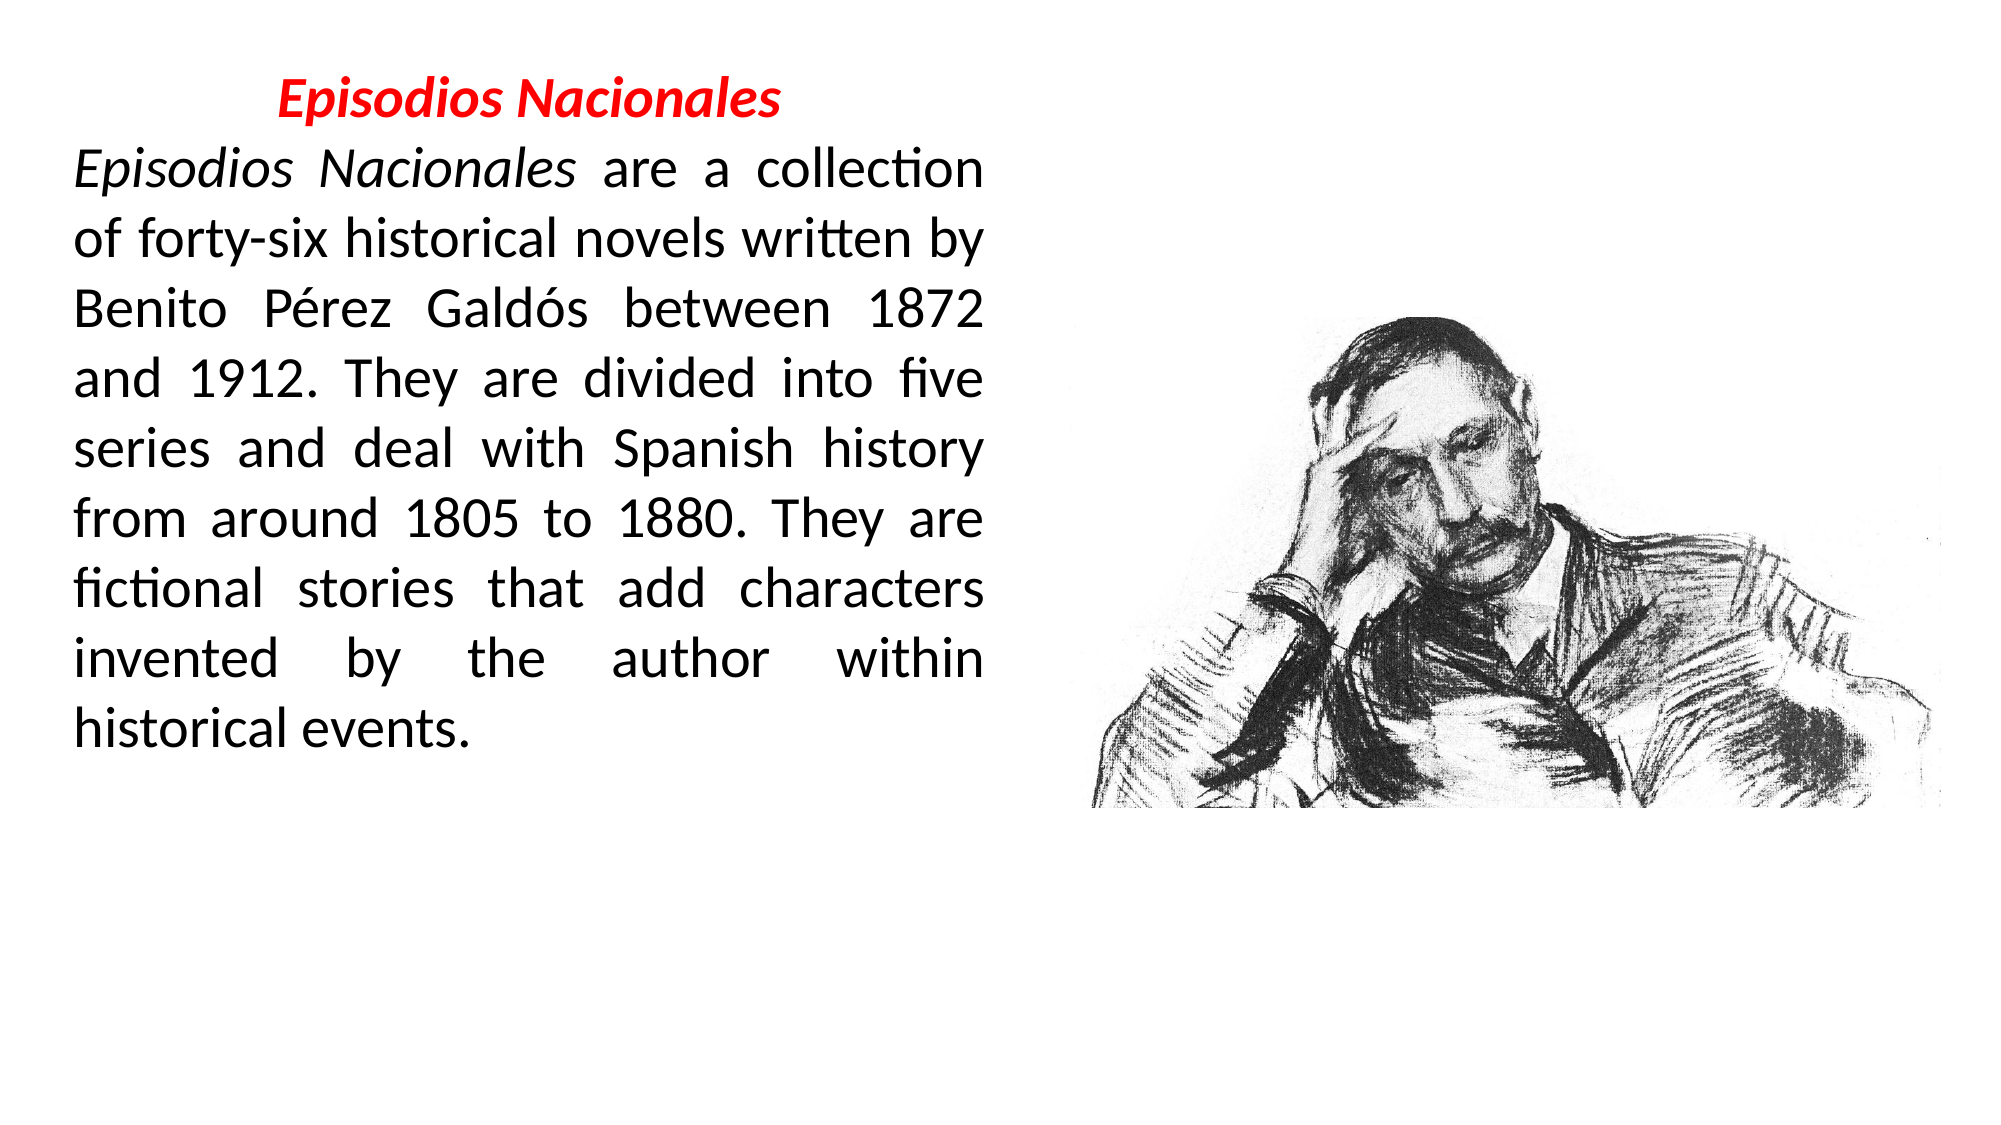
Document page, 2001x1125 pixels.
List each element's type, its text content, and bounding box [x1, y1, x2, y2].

text_box Episodios Nacionales Episodios Nacionales are a collection of forty-six historical novels written by Benito Pérez Galdós between 1872 and 1912. They are divided into five series and deal with Spanish history from around 1805 to 1880. They are fictional stories that add characters invented by the author within historical events. [59, 52, 1000, 767]
picture [1068, 317, 1941, 808]
